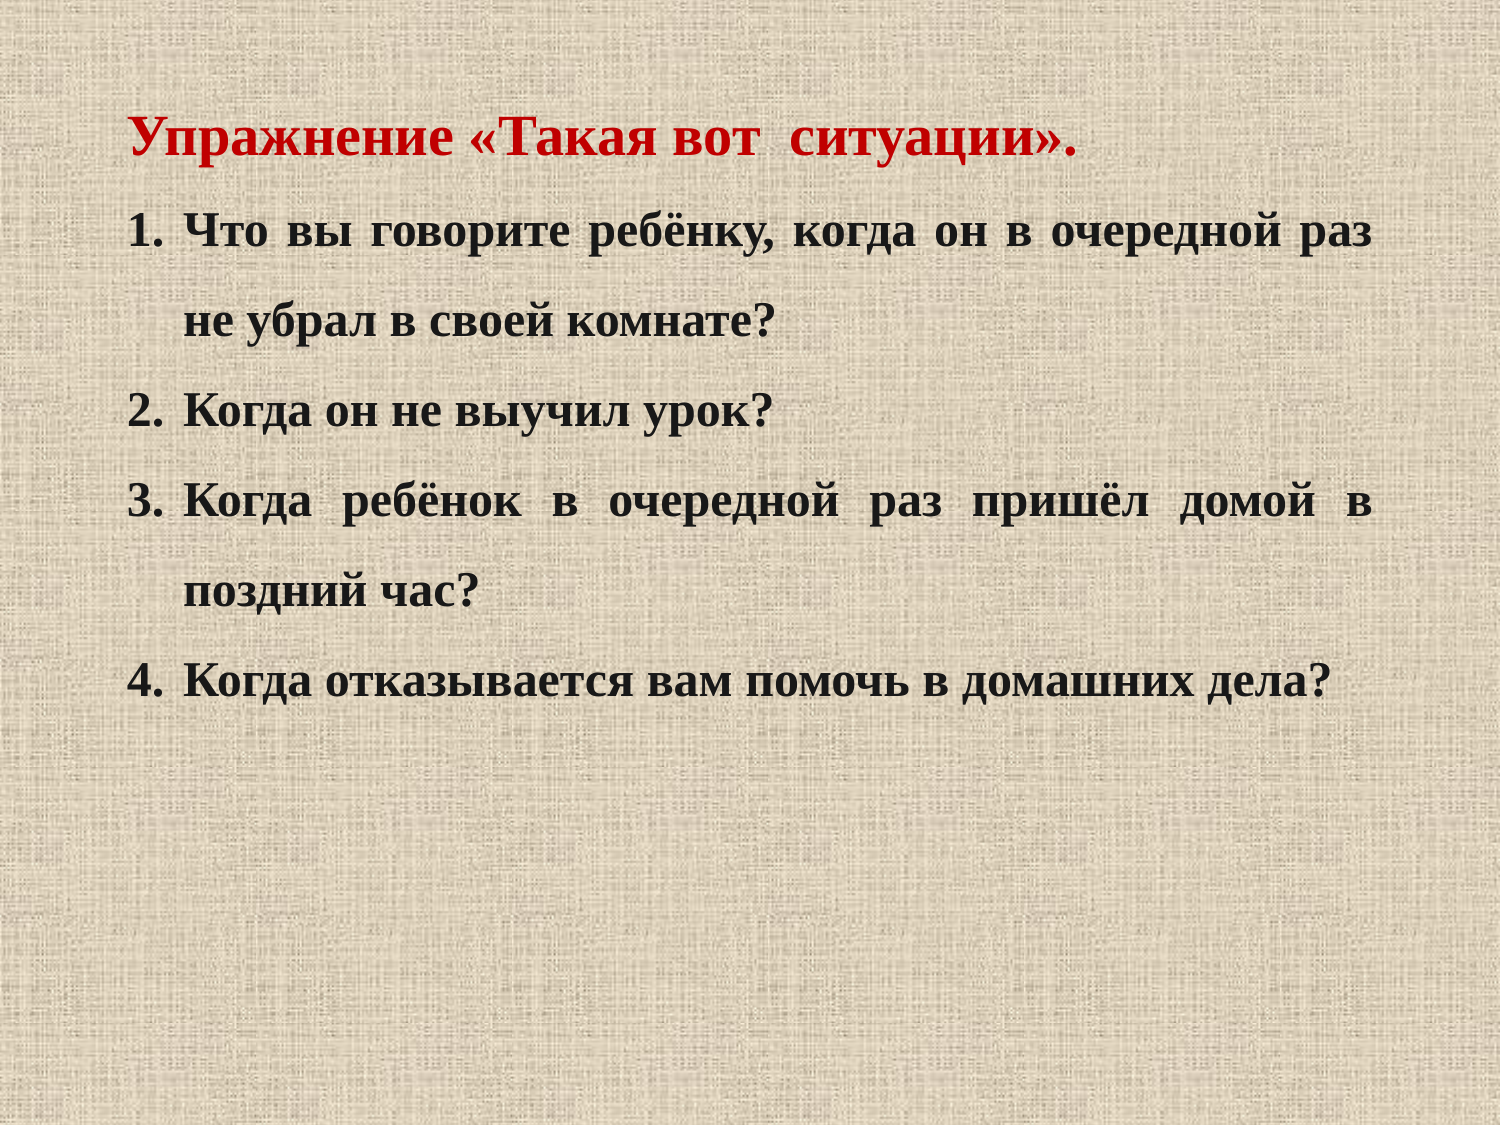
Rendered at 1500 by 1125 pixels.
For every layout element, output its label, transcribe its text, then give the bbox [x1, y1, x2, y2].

text_box Упражнение «Такая вот ситуации». Что вы говорите ребёнку, когда он в очередной раз не убрал в своей комнате? Когда он не выучил урок? Когда ребёнок в очередной раз пришёл домой в поздний час? Когда отказывается вам помочь в домашних дела? [112, 54, 1388, 715]
picture [0, 0, 1500, 1125]
